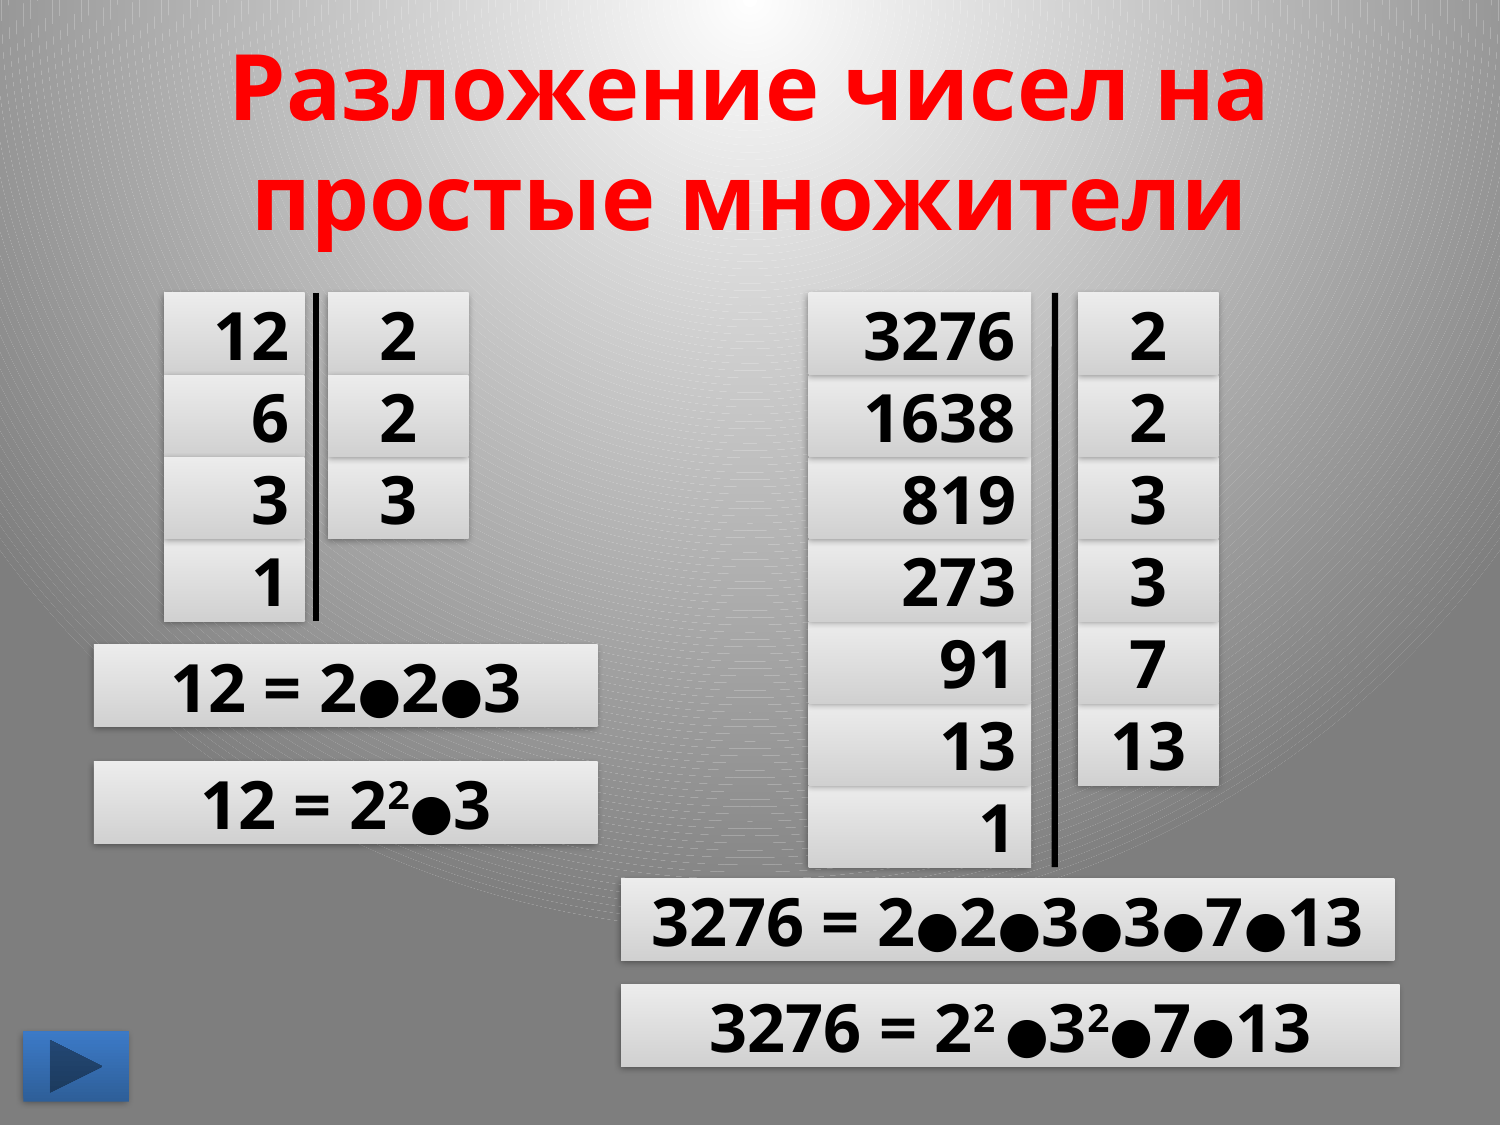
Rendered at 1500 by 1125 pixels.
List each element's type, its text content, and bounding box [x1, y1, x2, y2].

text_box 7 [1077, 628, 1219, 704]
text_box 12 = 2●2●3 [93, 644, 598, 727]
text_box 1638 [808, 381, 1032, 458]
text_box 3 [327, 466, 469, 540]
text_box 2 [327, 374, 469, 456]
text_box 91 [808, 627, 1032, 704]
text_box 273 [808, 590, 1032, 622]
text_box 12 = 22●3 [93, 761, 598, 844]
text_box 1 [163, 545, 305, 622]
text_box 3 [1077, 590, 1219, 622]
text_box 13 [1077, 710, 1219, 786]
text_box 3 [163, 465, 305, 540]
text_box 13 [808, 710, 1032, 786]
text_box 3 [1077, 464, 1219, 540]
text_box 2 [1077, 292, 1219, 376]
text_box 273 [808, 545, 1032, 578]
text_box 12 [163, 292, 305, 374]
text_box 819 [808, 463, 1032, 540]
text_box 2 [327, 292, 469, 373]
text_box 3276 = 22 ●32●7●13 [620, 984, 1400, 1067]
title Разложение чисел на простые множители [74, 44, 1426, 233]
text_box 3276 = 2●2●3●3●7●13 [620, 878, 1395, 962]
text_box 2 [1077, 382, 1219, 458]
text_box 1 [808, 792, 1032, 868]
text_box [23, 1031, 129, 1102]
text_box 6 [163, 374, 305, 454]
text_box 3276 [808, 292, 1032, 376]
text_box 3 [1077, 546, 1219, 578]
